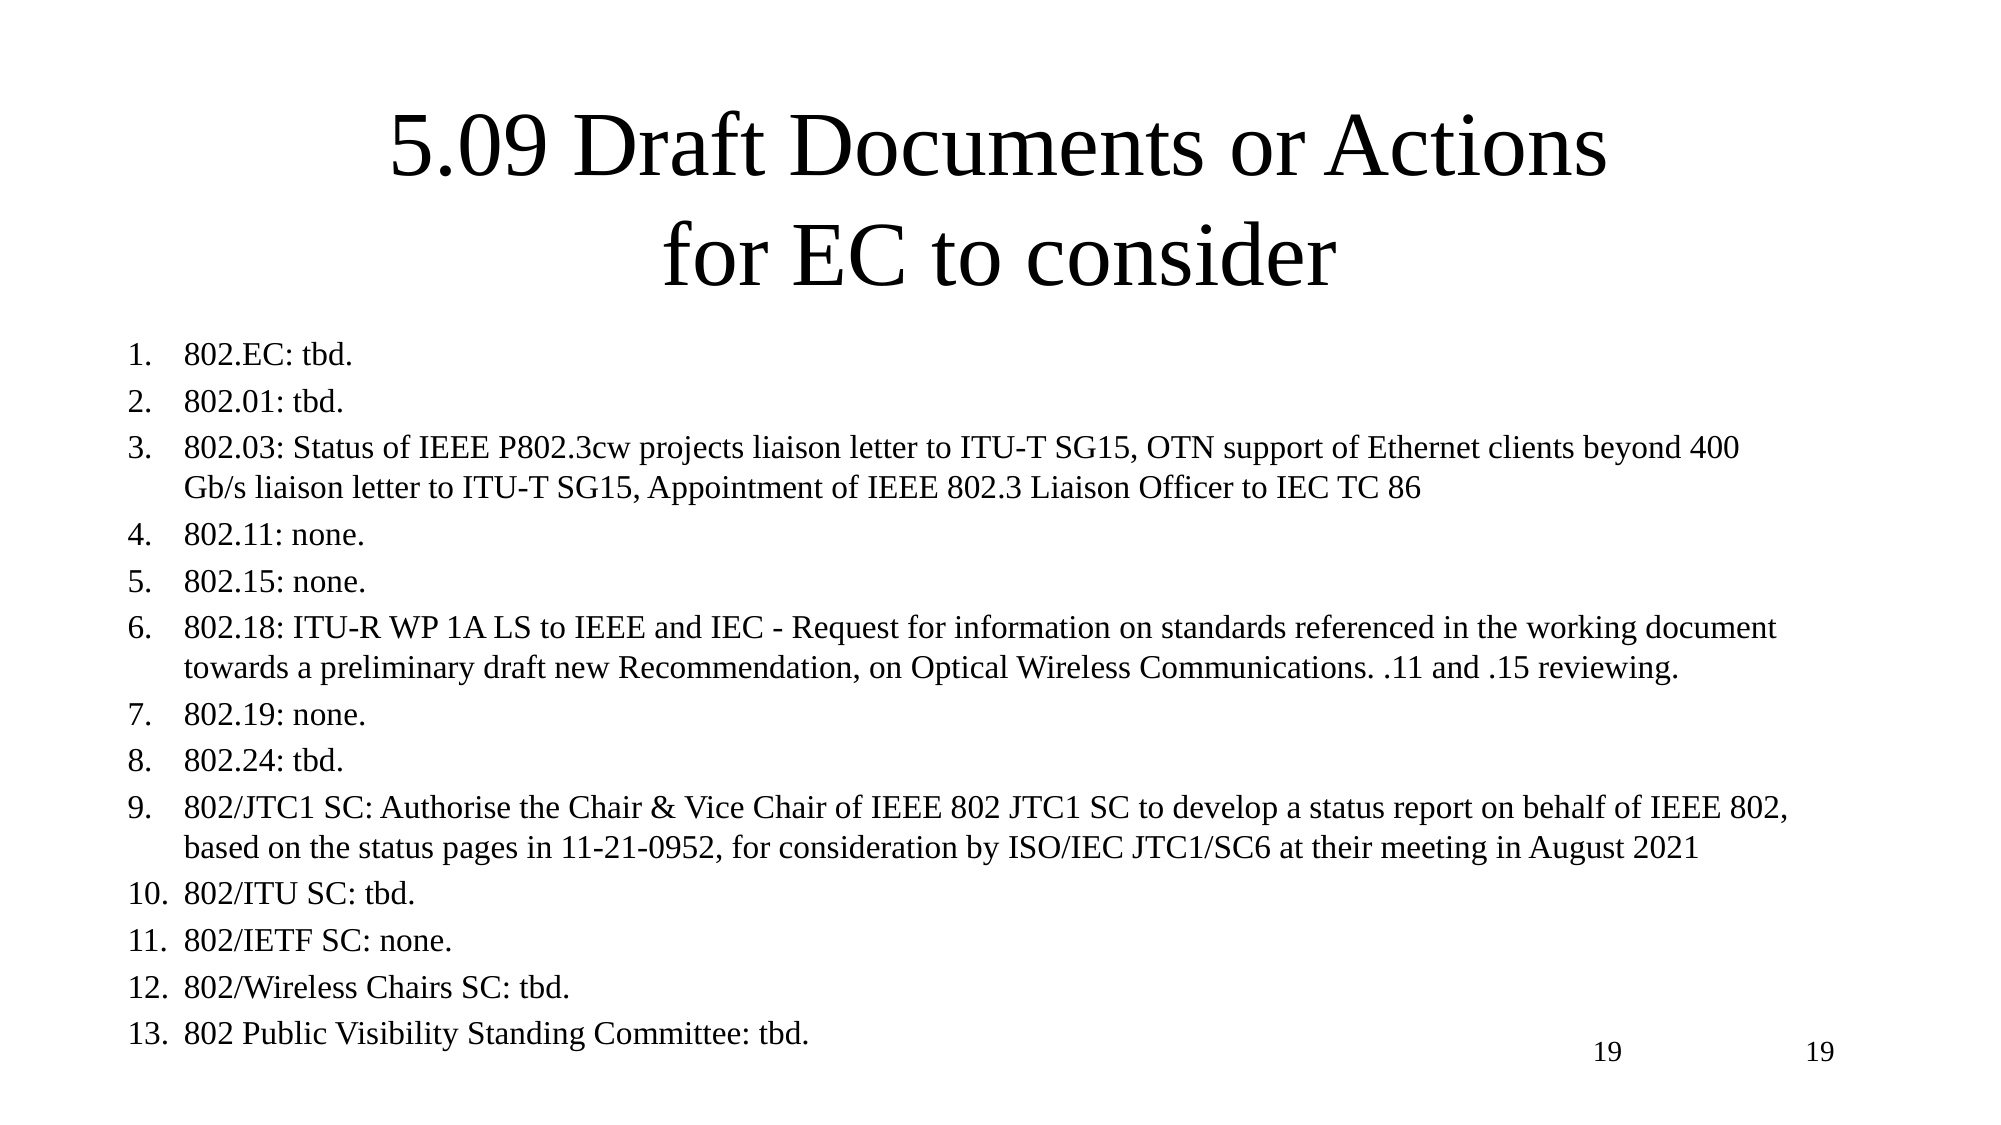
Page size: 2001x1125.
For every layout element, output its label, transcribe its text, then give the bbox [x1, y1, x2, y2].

text_box 802.EC: tbd. 802.01: tbd. 802.03: Status of IEEE P802.3cw projects liaison letter to ITU-T SG15, OTN support of Ethernet clients beyond 400 Gb/s liaison letter to ITU-T SG15, Appointment of IEEE 802.3 Liaison Officer to IEC TC 86 802.11: none. 802.15: none. 802.18: ITU-R WP 1A LS to IEEE and IEC - Request for information on standards referenced in the working document towards a preliminary draft new Recommendation, on Optical Wireless Communications. .11 and .15 reviewing. 802.19: none. 802.24: tbd. 802/JTC1 SC: Authorise the Chair & Vice Chair of IEEE 802 JTC1 SC to develop a status report on behalf of IEEE 802, based on the status pages in 11-21-0952, for consideration by ISO/IEC JTC1/SC6 at their meeting in August 2021 802/ITU SC: tbd. 802/IETF SC: none. 802/Wireless Chairs SC: tbd. 802 Public Visibility Standing Committee: tbd. [112, 324, 1813, 1000]
title 5.09 Draft Documents or Actions for EC to consider [362, 99, 1638, 288]
slide_number 19 [1433, 1024, 1851, 1101]
text_box 19 [1324, 1024, 1638, 1100]
